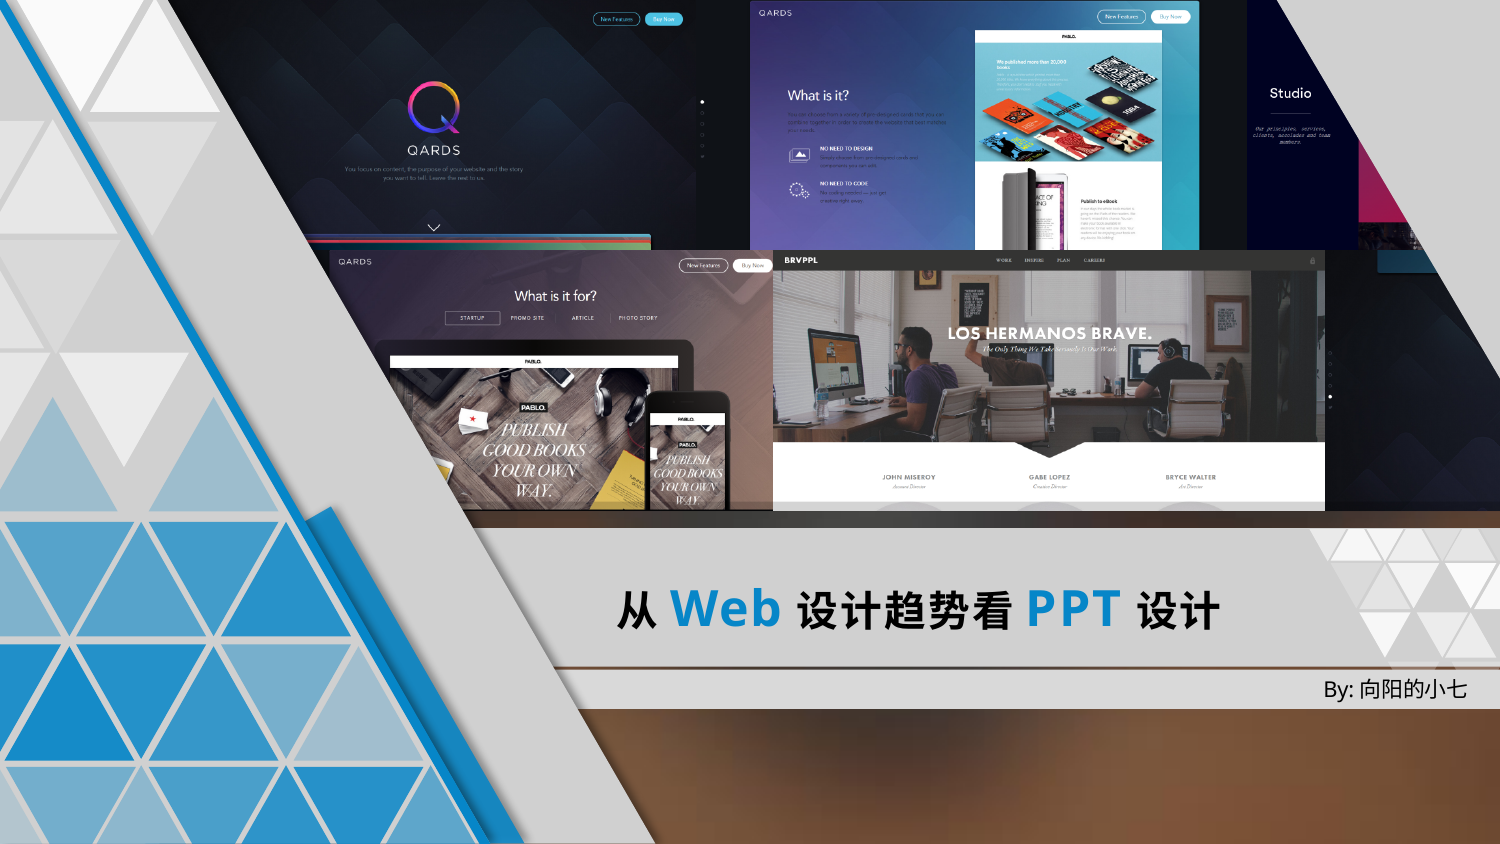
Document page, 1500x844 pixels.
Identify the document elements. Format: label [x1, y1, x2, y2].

picture [491, 507, 1500, 844]
text_box [1309, 528, 1500, 708]
text_box [0, 0, 491, 844]
picture [491, 0, 1500, 506]
